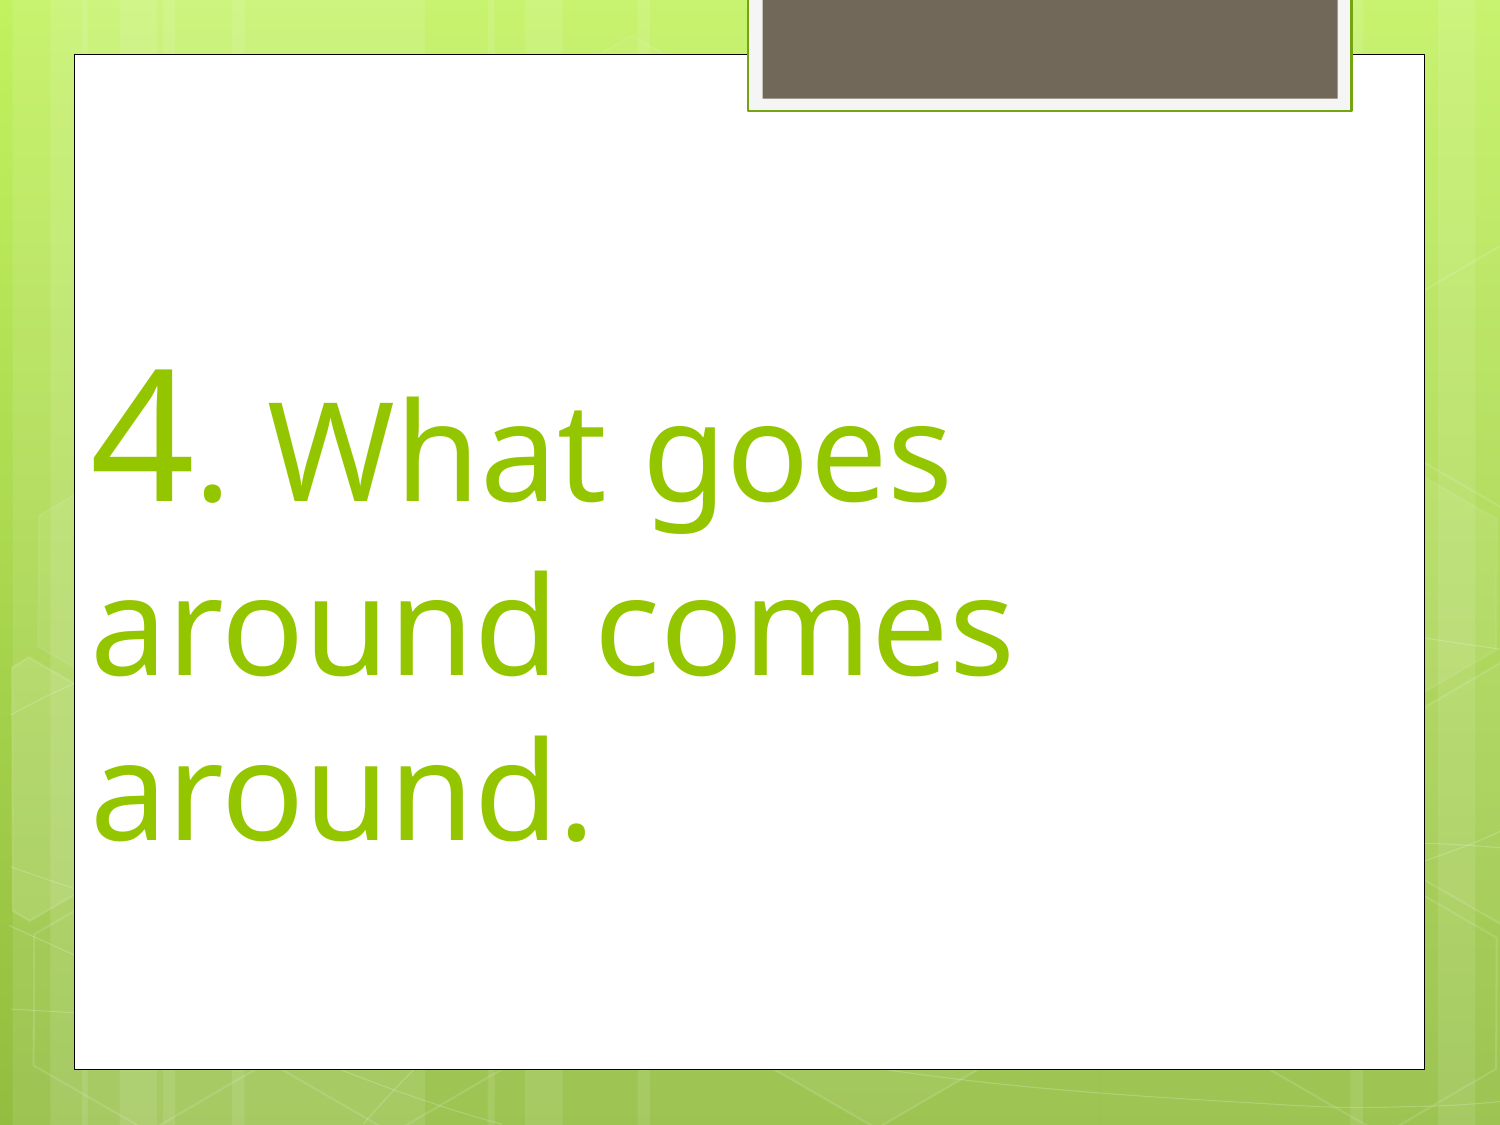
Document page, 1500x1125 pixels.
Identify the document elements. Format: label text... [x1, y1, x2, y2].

title 4. What goes around comes around. [75, 462, 1425, 875]
